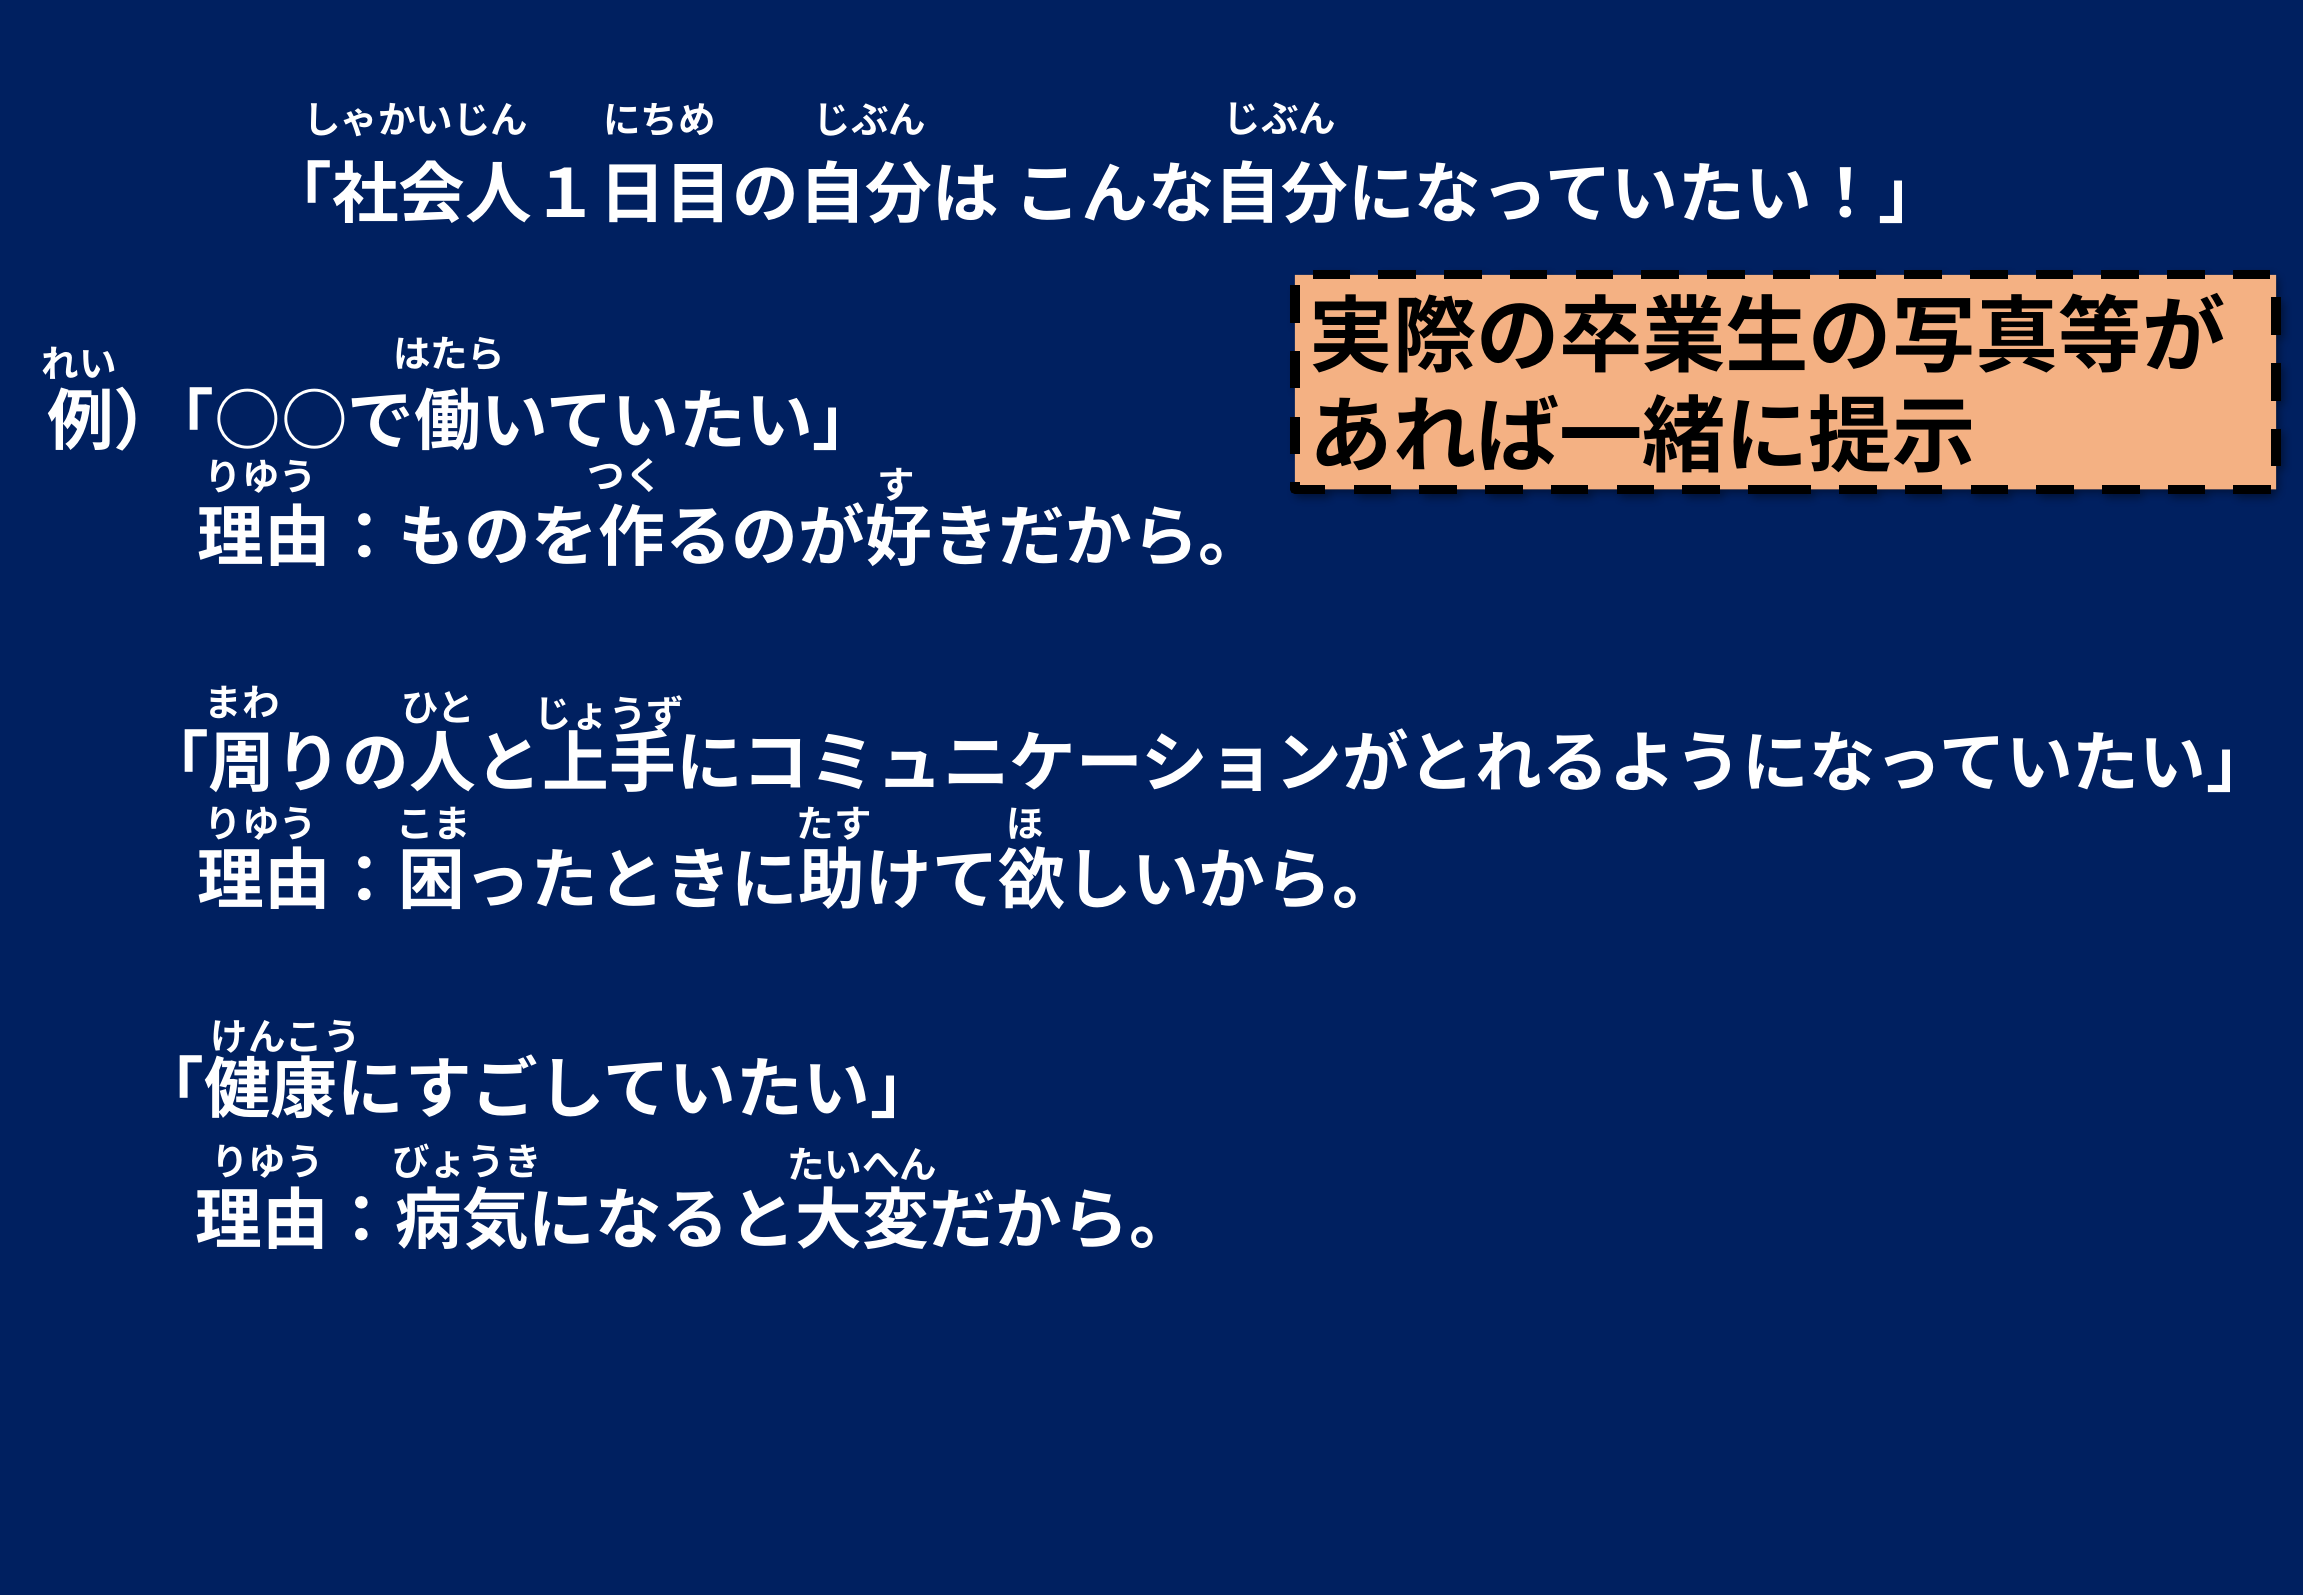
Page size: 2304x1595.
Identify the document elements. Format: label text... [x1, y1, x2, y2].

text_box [288, 87, 1389, 149]
text_box 実際の卒業生の写真等が あれば一緒に提示 [1294, 274, 2277, 490]
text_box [26, 322, 1874, 583]
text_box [113, 1005, 2296, 1266]
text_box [116, 671, 2301, 926]
text_box 「社会人１日目の自分は こんな自分になっていたい！」 [250, 143, 2092, 239]
